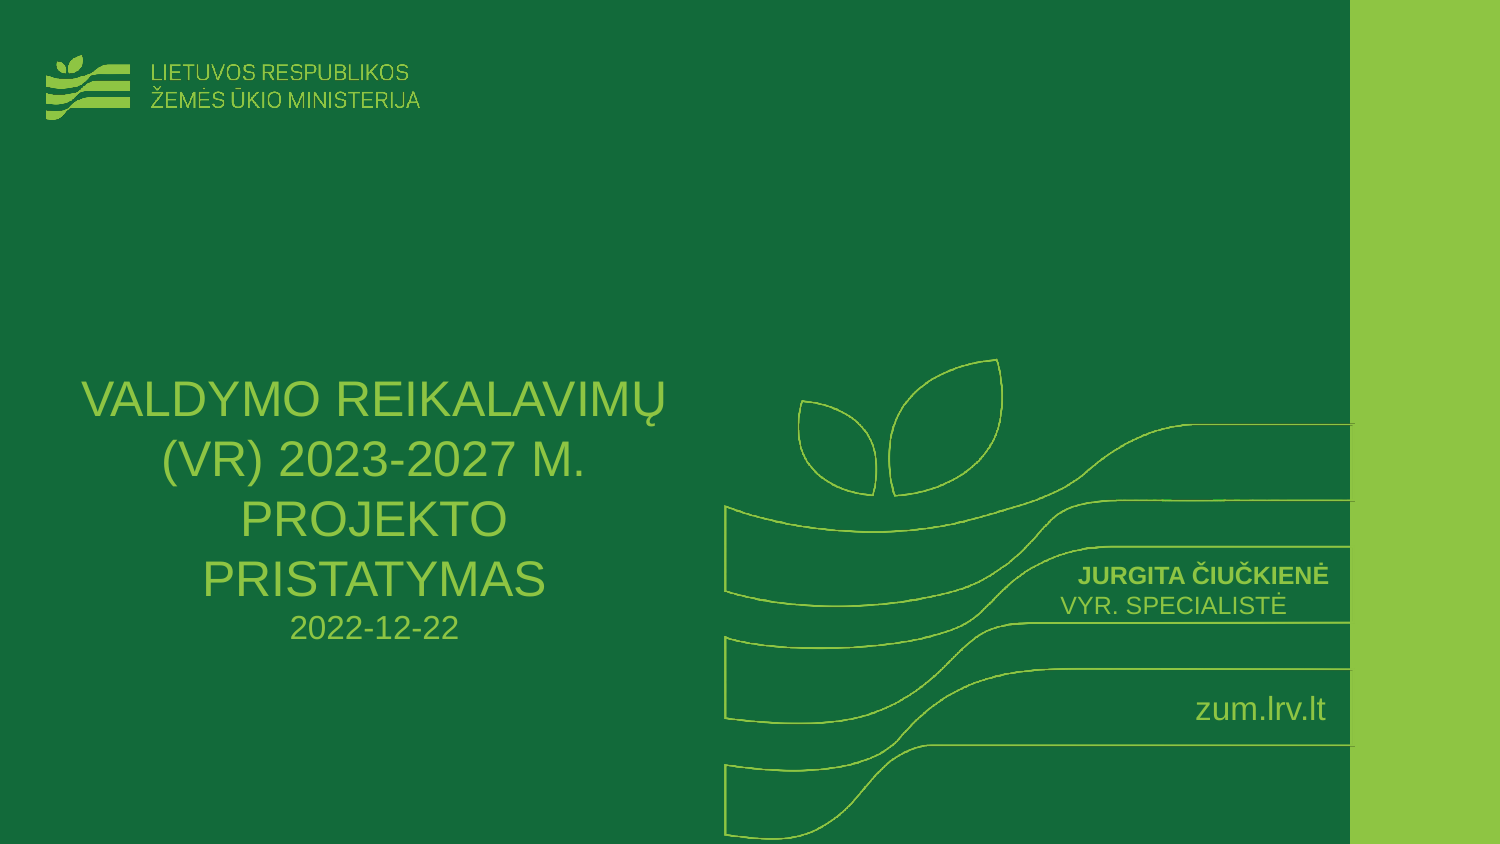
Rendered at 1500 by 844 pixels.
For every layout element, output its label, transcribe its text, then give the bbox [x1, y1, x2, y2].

text_box [1350, 0, 1500, 844]
picture [724, 358, 1356, 840]
text_box VALDYMO REIKALAVIMŲ (VR) 2023-2027 M. PROJEKTO PRISTATYMAS 2022-12-22 [46, 358, 703, 654]
picture [46, 55, 420, 120]
